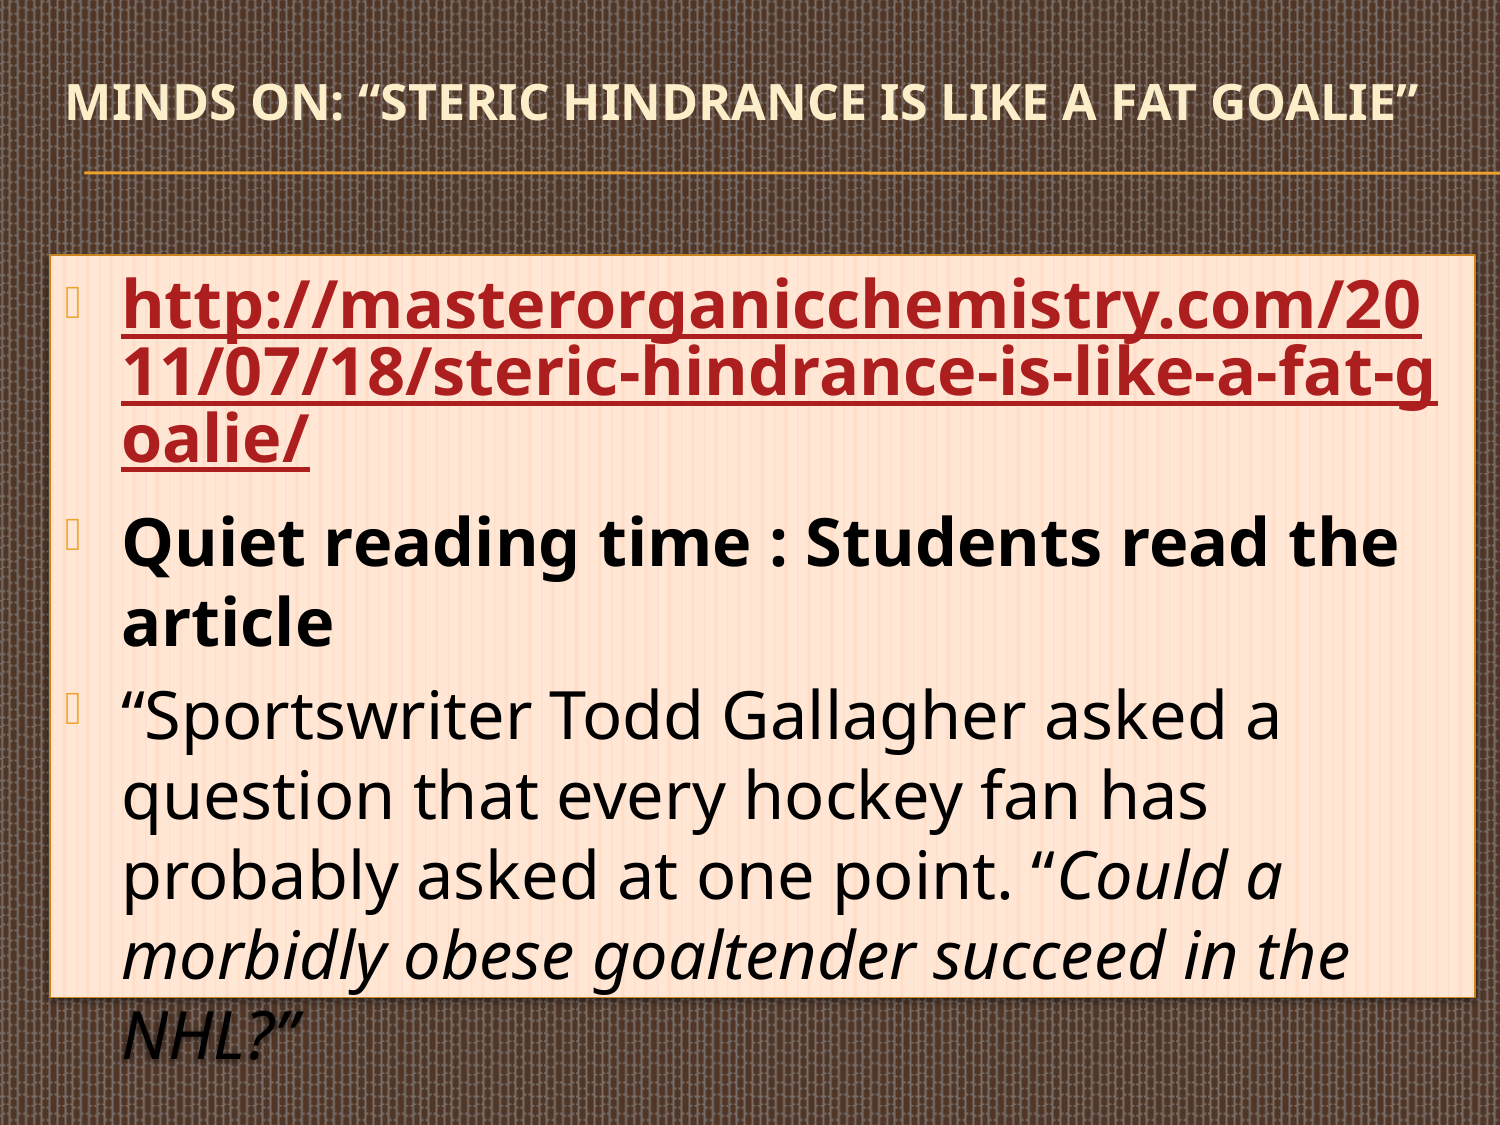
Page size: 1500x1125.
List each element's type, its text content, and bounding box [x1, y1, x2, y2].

list http://masterorganicchemistry.com/2011/07/18/steric-hindrance-is-like-a-fat-goalie/ Quiet reading time : Students read the article “Sportswriter Todd Gallagher asked a question that every hockey fan has probably asked at one point. “Could a morbidly obese goaltender succeed in the NHL?” [49, 254, 1476, 998]
title Minds on: “Steric Hindrance is Like a Fat Goalie” [50, 0, 1475, 200]
